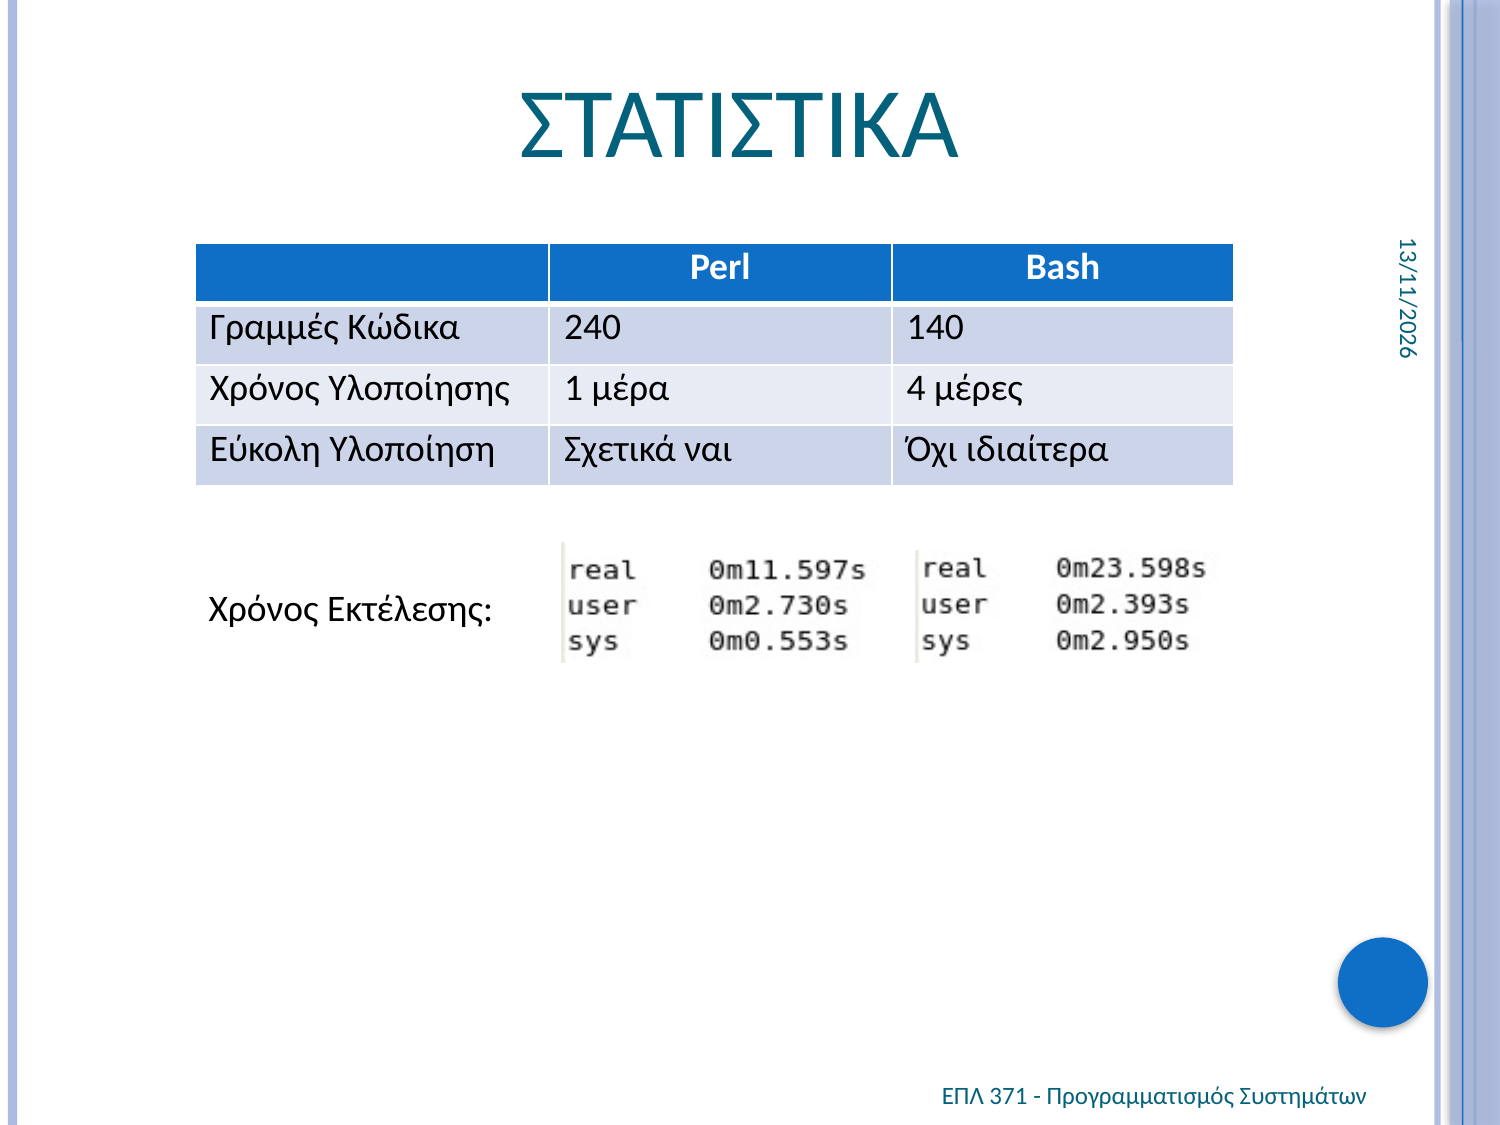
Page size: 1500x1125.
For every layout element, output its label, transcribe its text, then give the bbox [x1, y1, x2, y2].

title Στατιστικα [371, 42, 1107, 185]
table_cell Όχι ιδιαίτερα [893, 426, 1233, 485]
table_cell 1 μέρα [550, 366, 891, 424]
table_cell 240 [550, 307, 891, 364]
table_cell Εύκολη Υλοποίηση [196, 426, 548, 485]
table_header Perl [550, 244, 891, 301]
table_cell Γραμμές Κώδικα [196, 307, 548, 364]
table_header Bash [893, 244, 1233, 301]
table_cell 140 [893, 307, 1233, 364]
table_cell 4 μέρες [893, 366, 1233, 424]
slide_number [1378, 43, 1442, 374]
table_cell Σχετικά ναι [550, 426, 891, 485]
table_header [196, 244, 548, 301]
text_box Χρόνος Εκτέλεσης: [193, 576, 509, 636]
picture [914, 550, 1226, 663]
table_cell Χρόνος Υλοποίησης [196, 366, 548, 424]
picture [560, 541, 880, 663]
footer ΕΠΛ 371 - Προγραμματισμός Συστημάτων [927, 1065, 1453, 1125]
